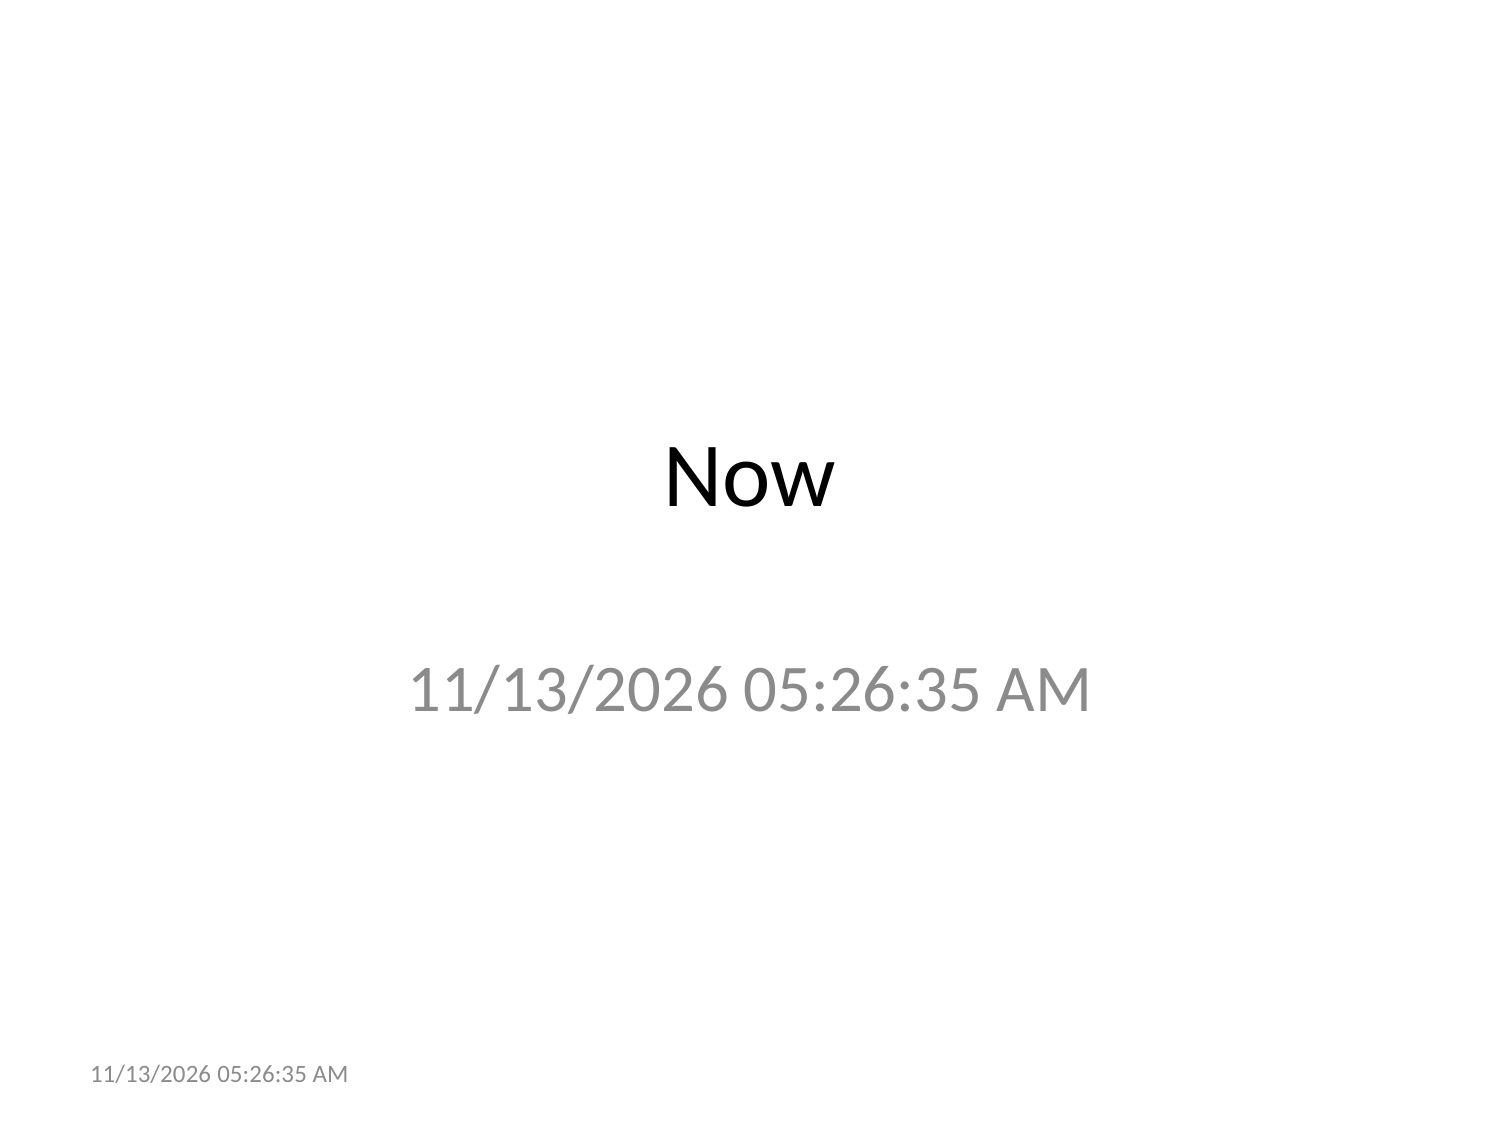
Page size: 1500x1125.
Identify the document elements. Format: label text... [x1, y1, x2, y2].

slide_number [75, 1042, 425, 1103]
subtitle 2011-12-19 10:20:04 AM [225, 637, 1275, 925]
title Now [112, 349, 1388, 591]
